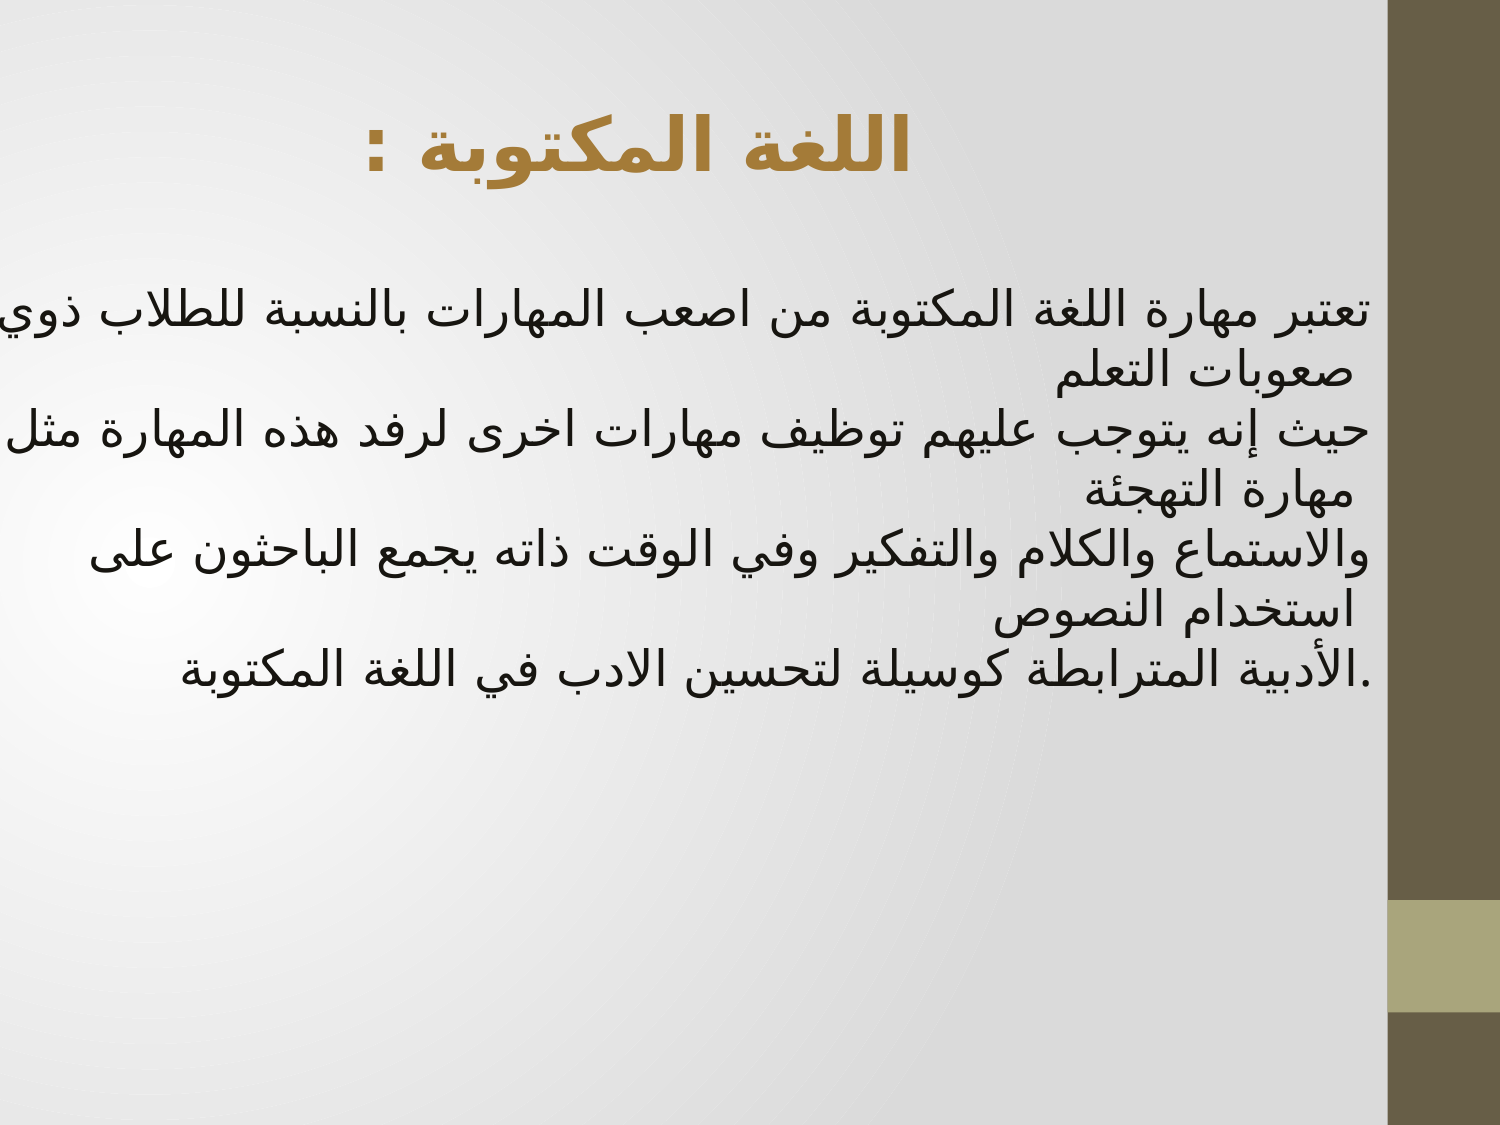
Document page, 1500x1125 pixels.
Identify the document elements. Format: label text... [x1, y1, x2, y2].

text_box اللغة المكتوبة : تعتبر مهارة اللغة المكتوبة من اصعب المهارات بالنسبة للطلاب ذوي صعوبات التعلم حيث إنه يتوجب عليهم توظيف مهارات اخرى لرفد هذه المهارة مثل مهارة التهجئة والاستماع والكلام والتفكير وفي الوقت ذاته يجمع الباحثون على استخدام النصوص الأدبية المترابطة كوسيلة لتحسين الادب في اللغة المكتوبة. [0, 88, 1388, 704]
